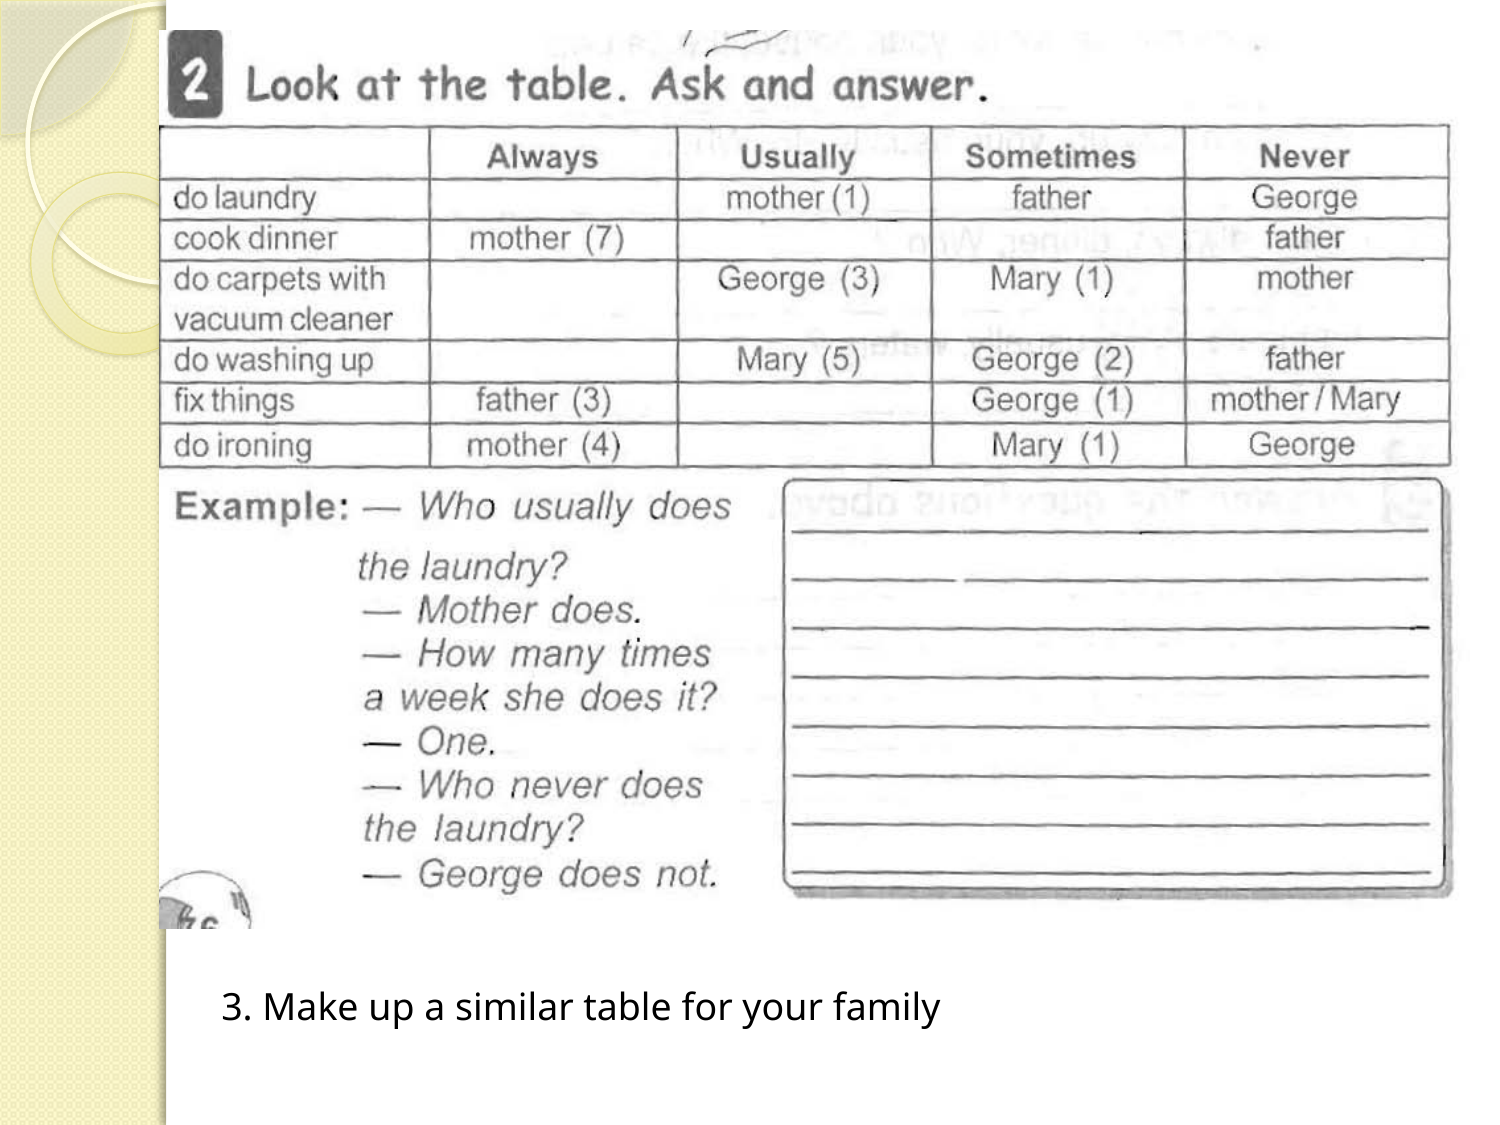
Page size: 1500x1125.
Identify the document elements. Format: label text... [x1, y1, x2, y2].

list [159, 30, 1471, 929]
text_box 3. Make up a similar table for your family [206, 975, 1270, 1036]
